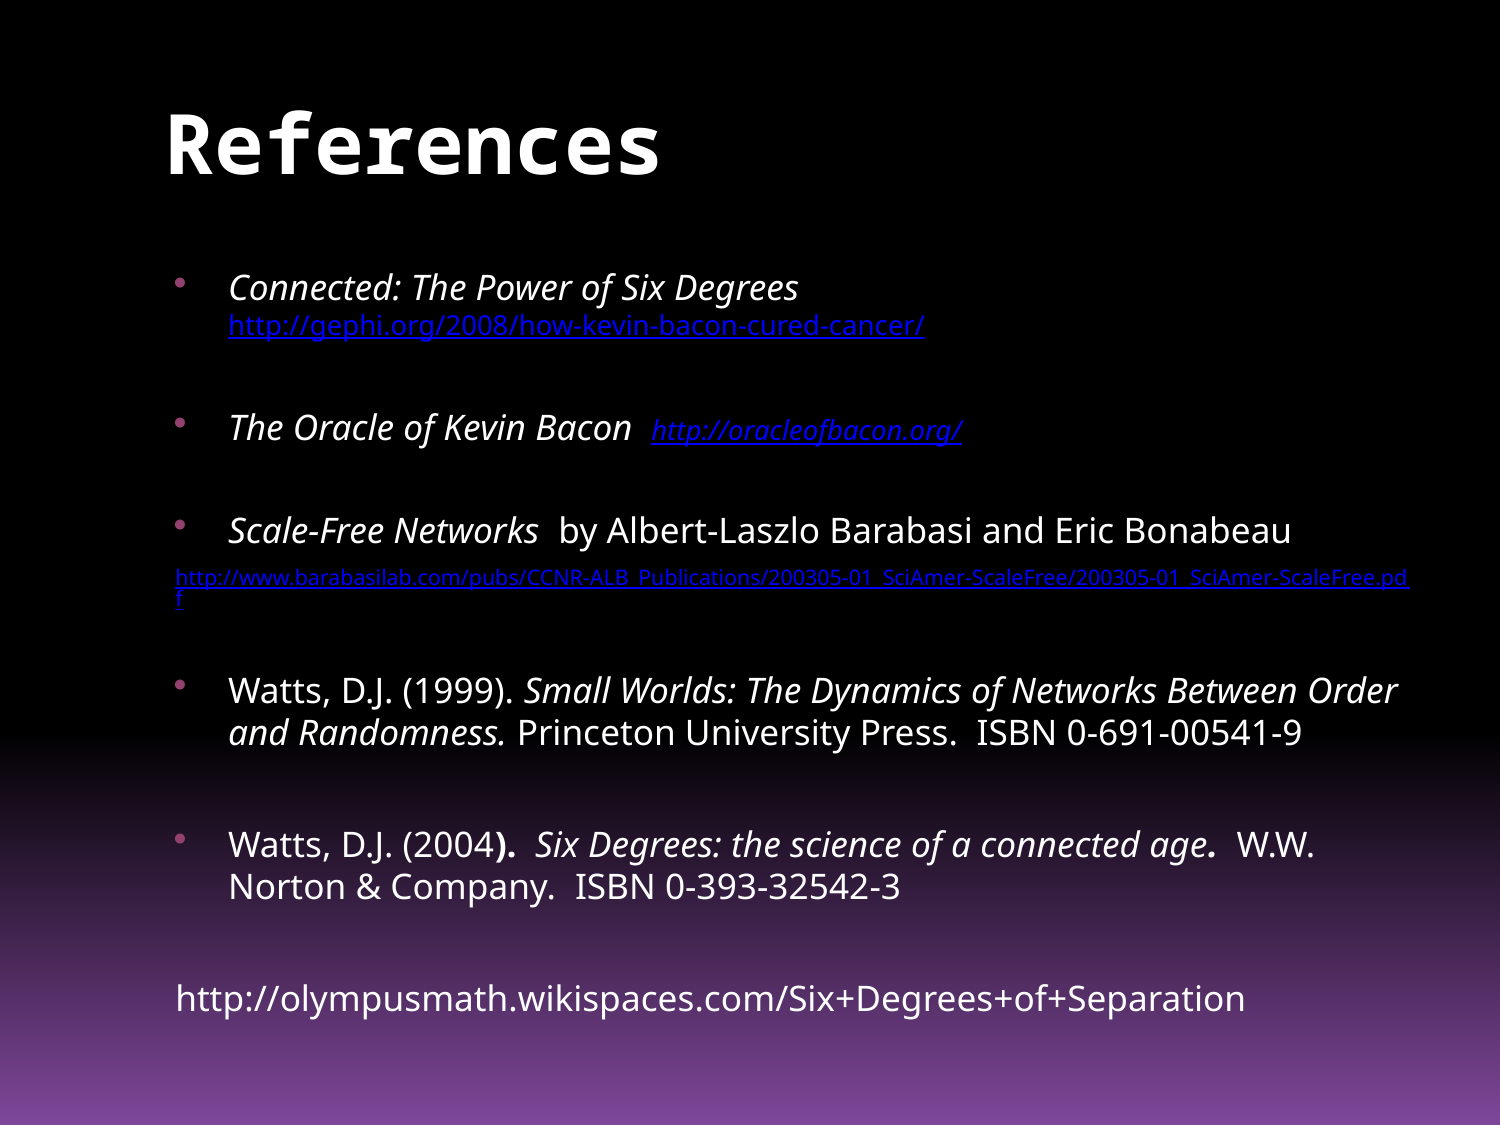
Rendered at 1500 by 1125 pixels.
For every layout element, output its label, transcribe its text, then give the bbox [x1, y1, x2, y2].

title References [150, 83, 1425, 234]
list Connected: The Power of Six Degrees http://gephi.org/2008/how-kevin-bacon-cured-cancer/ The Oracle of Kevin Bacon http://oracleofbacon.org/ Scale-Free Networks by Albert-Laszlo Barabasi and Eric Bonabeau http://www.barabasilab.com/pubs/CCNR-ALB_Publications/200305-01_SciAmer-ScaleFree/200305-01_SciAmer-ScaleFree.pdf Watts, D.J. (1999). Small Worlds: The Dynamics of Networks Between Order and Randomness. Princeton University Press. ISBN 0-691-00541-9 Watts, D.J. (2004). Six Degrees: the science of a connected age. W.W. Norton & Company. ISBN 0-393-32542-3 http://olympusmath.wikispaces.com/Six+Degrees+of+Separation [150, 257, 1425, 1043]
